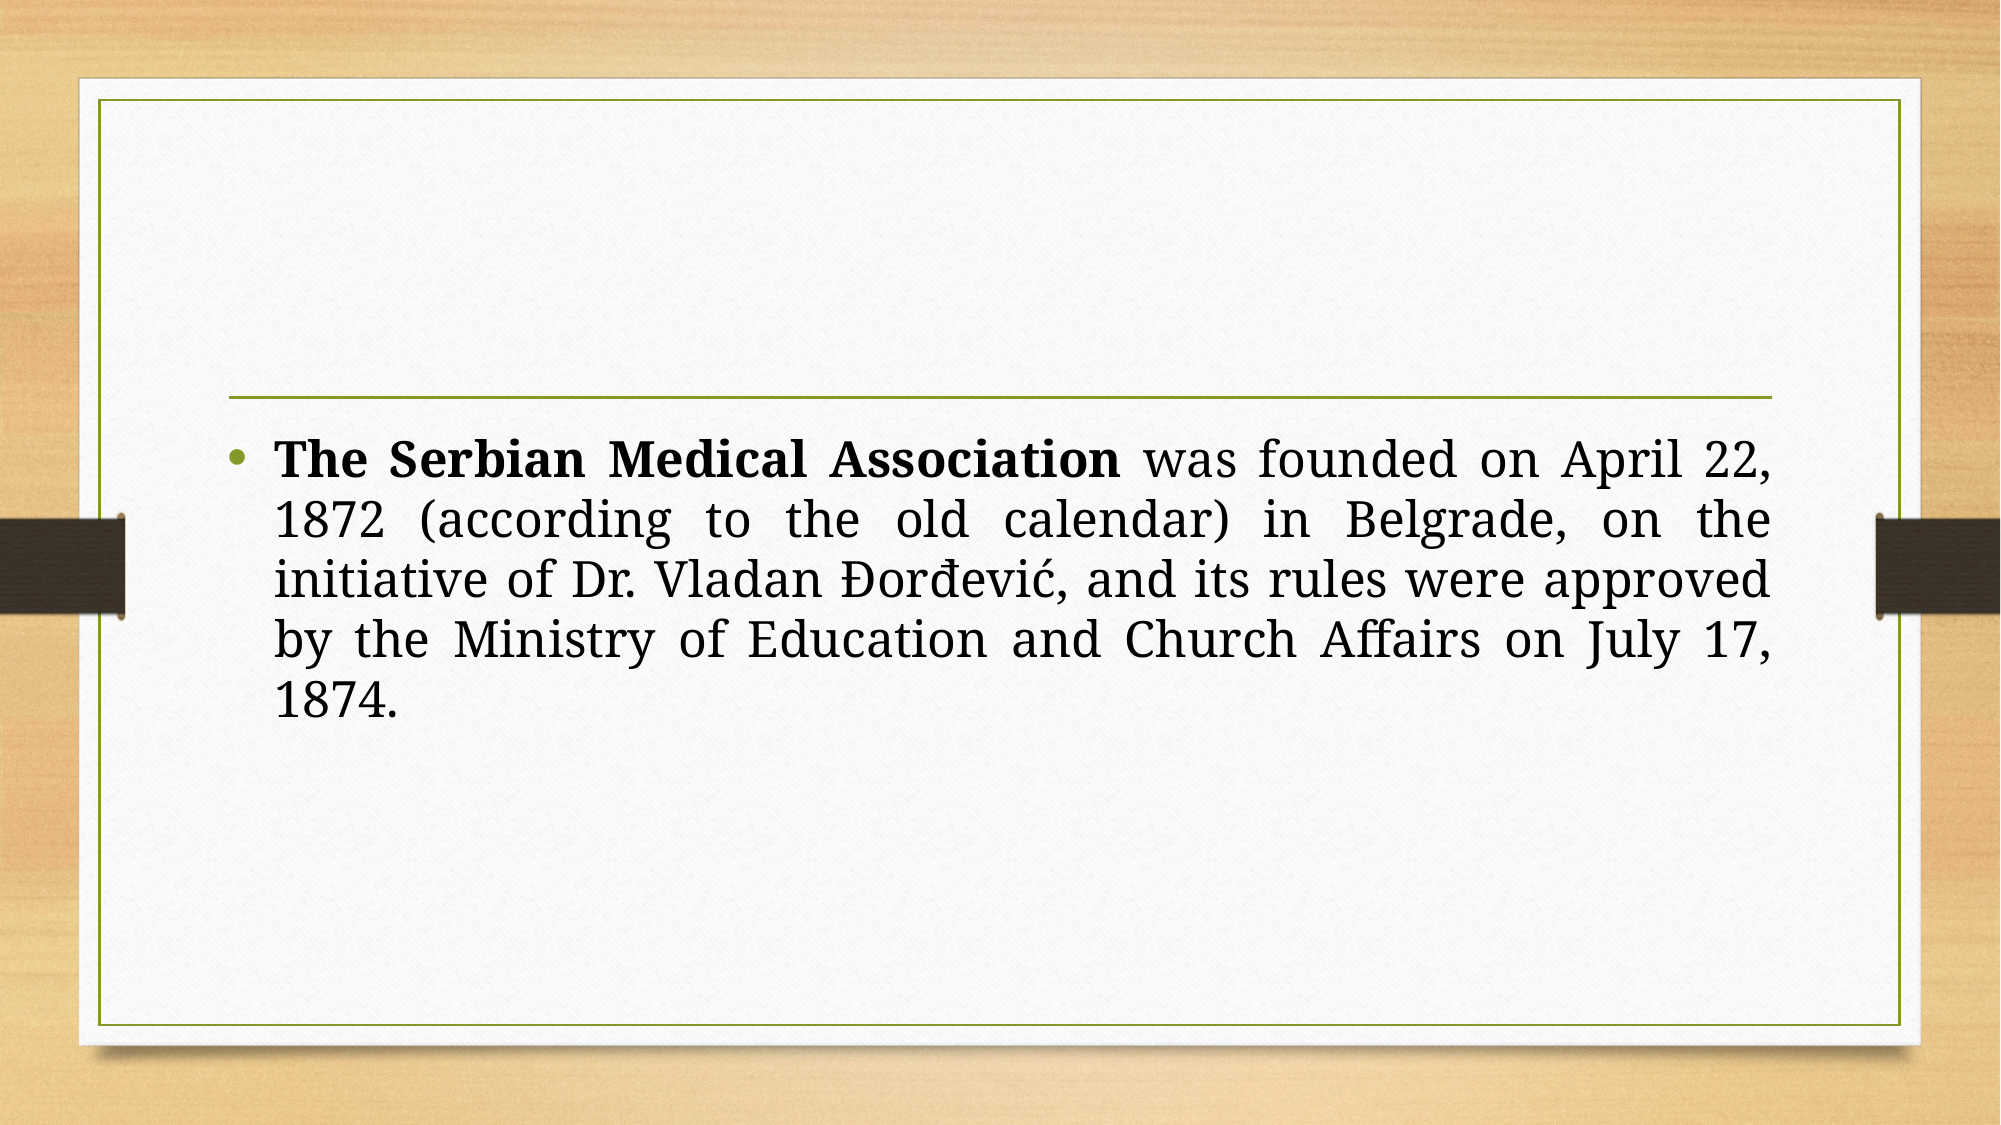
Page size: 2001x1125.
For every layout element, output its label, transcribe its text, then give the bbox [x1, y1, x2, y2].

picture [0, 0, 2001, 1125]
list The Serbian Medical Association was founded on April 22, 1872 (according to the old calendar) in Belgrade, on the initiative of Dr. Vladan Đorđević, and its rules were approved by the Ministry of Education and Church Affairs on July 17, 1874. [212, 419, 1788, 964]
